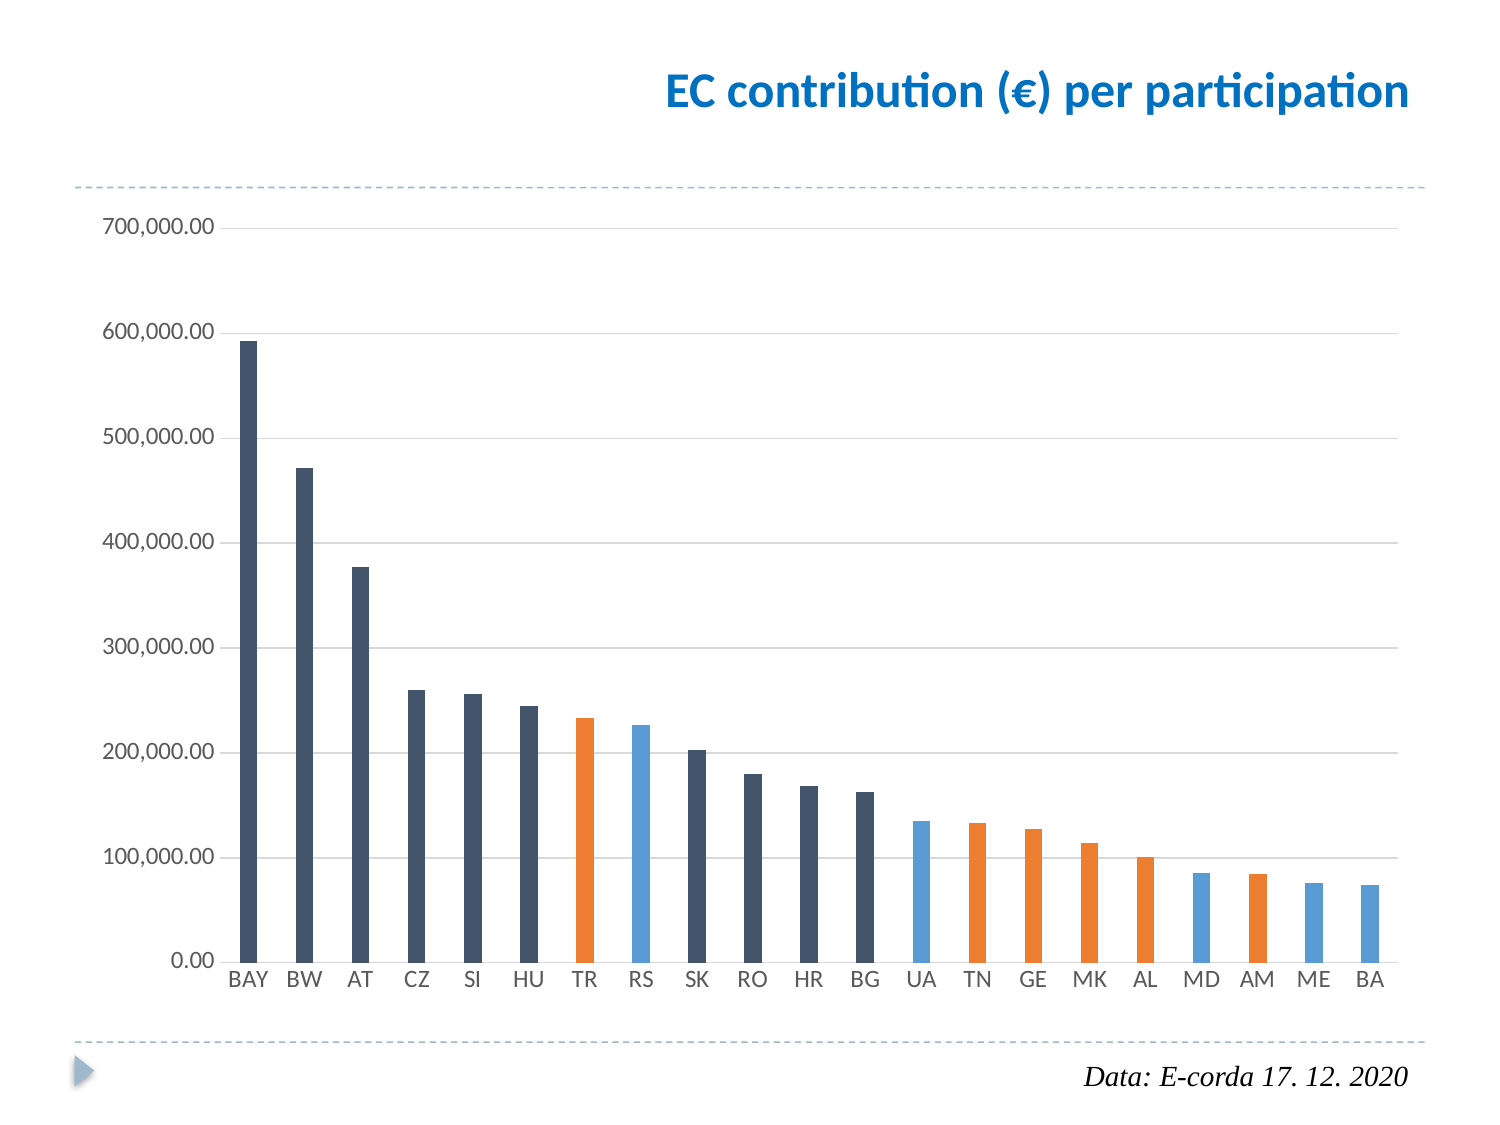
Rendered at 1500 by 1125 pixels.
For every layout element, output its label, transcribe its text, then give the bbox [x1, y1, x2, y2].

text_box Data: E-corda 17. 12. 2020 [1068, 1049, 1500, 1100]
title EC contribution (€) per participation [75, 24, 1425, 126]
chart [74, 199, 1426, 1011]
